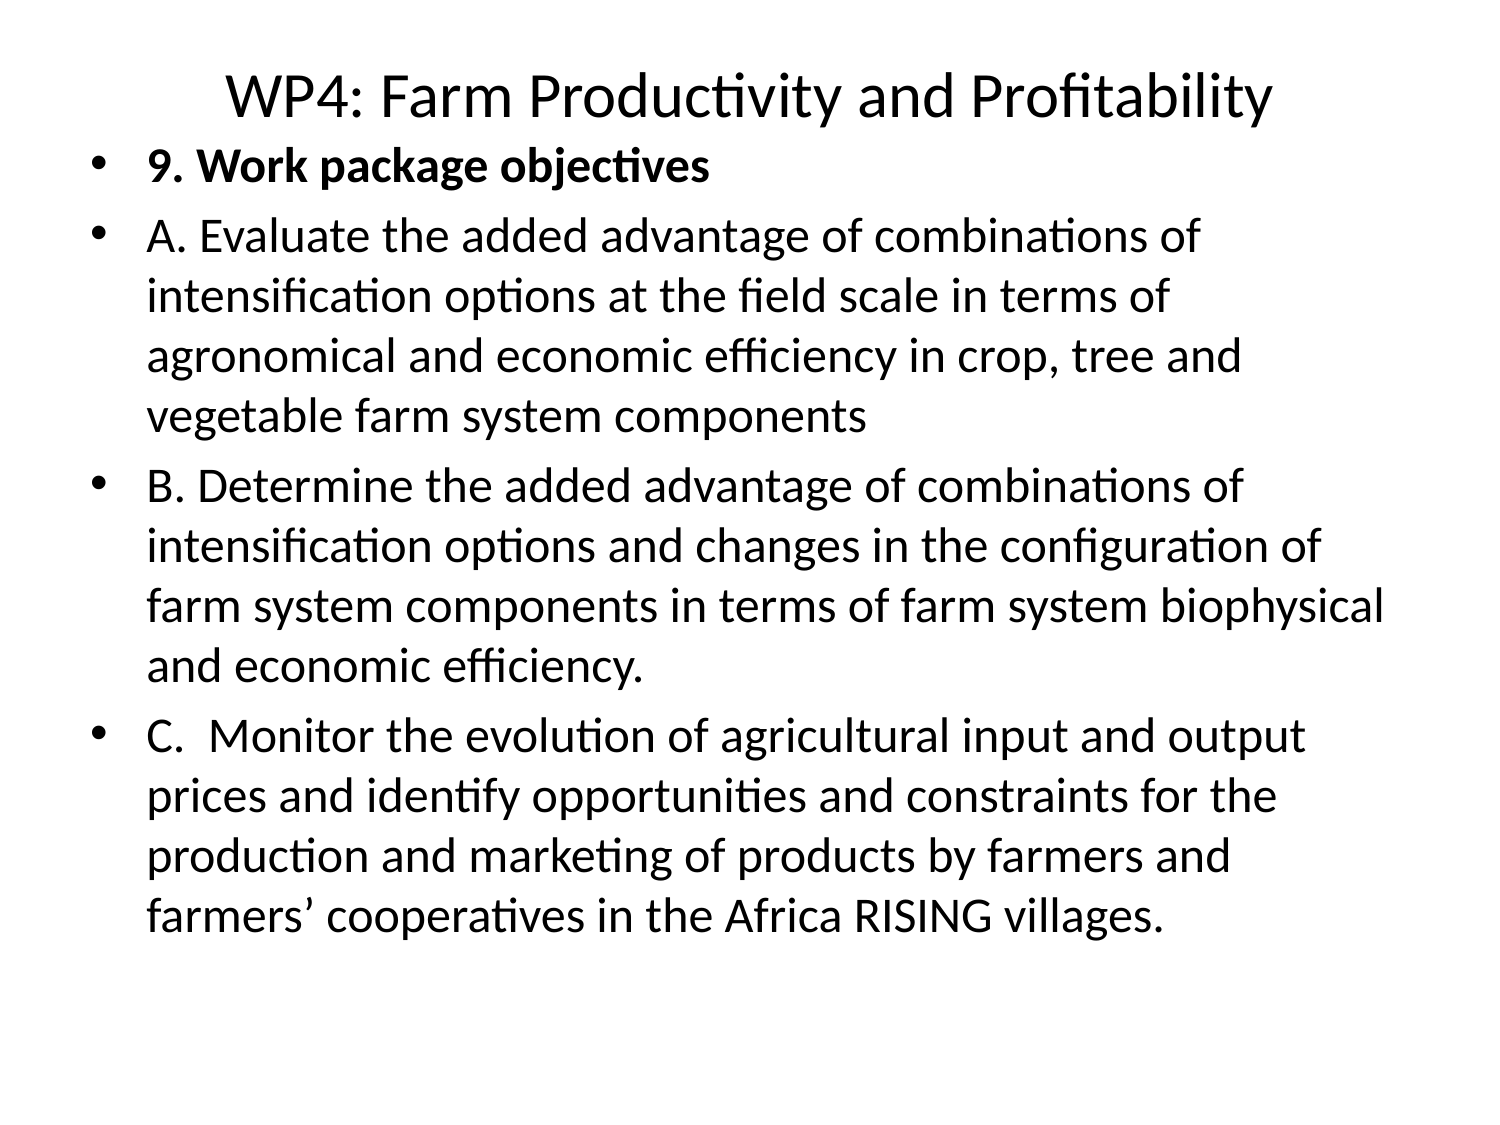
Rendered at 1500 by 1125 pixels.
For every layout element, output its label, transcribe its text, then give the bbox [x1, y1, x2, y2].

list 9. Work package objectives A. Evaluate the added advantage of combinations of intensification options at the field scale in terms of agronomical and economic efficiency in crop, tree and vegetable farm system components B. Determine the added advantage of combinations of intensification options and changes in the configuration of farm system components in terms of farm system biophysical and economic efficiency. C. Monitor the evolution of agricultural input and output prices and identify opportunities and constraints for the production and marketing of products by farmers and farmers’ cooperatives in the Africa RISING villages. [75, 125, 1425, 1050]
title WP4: Farm Productivity and Profitability [75, 45, 1425, 125]
